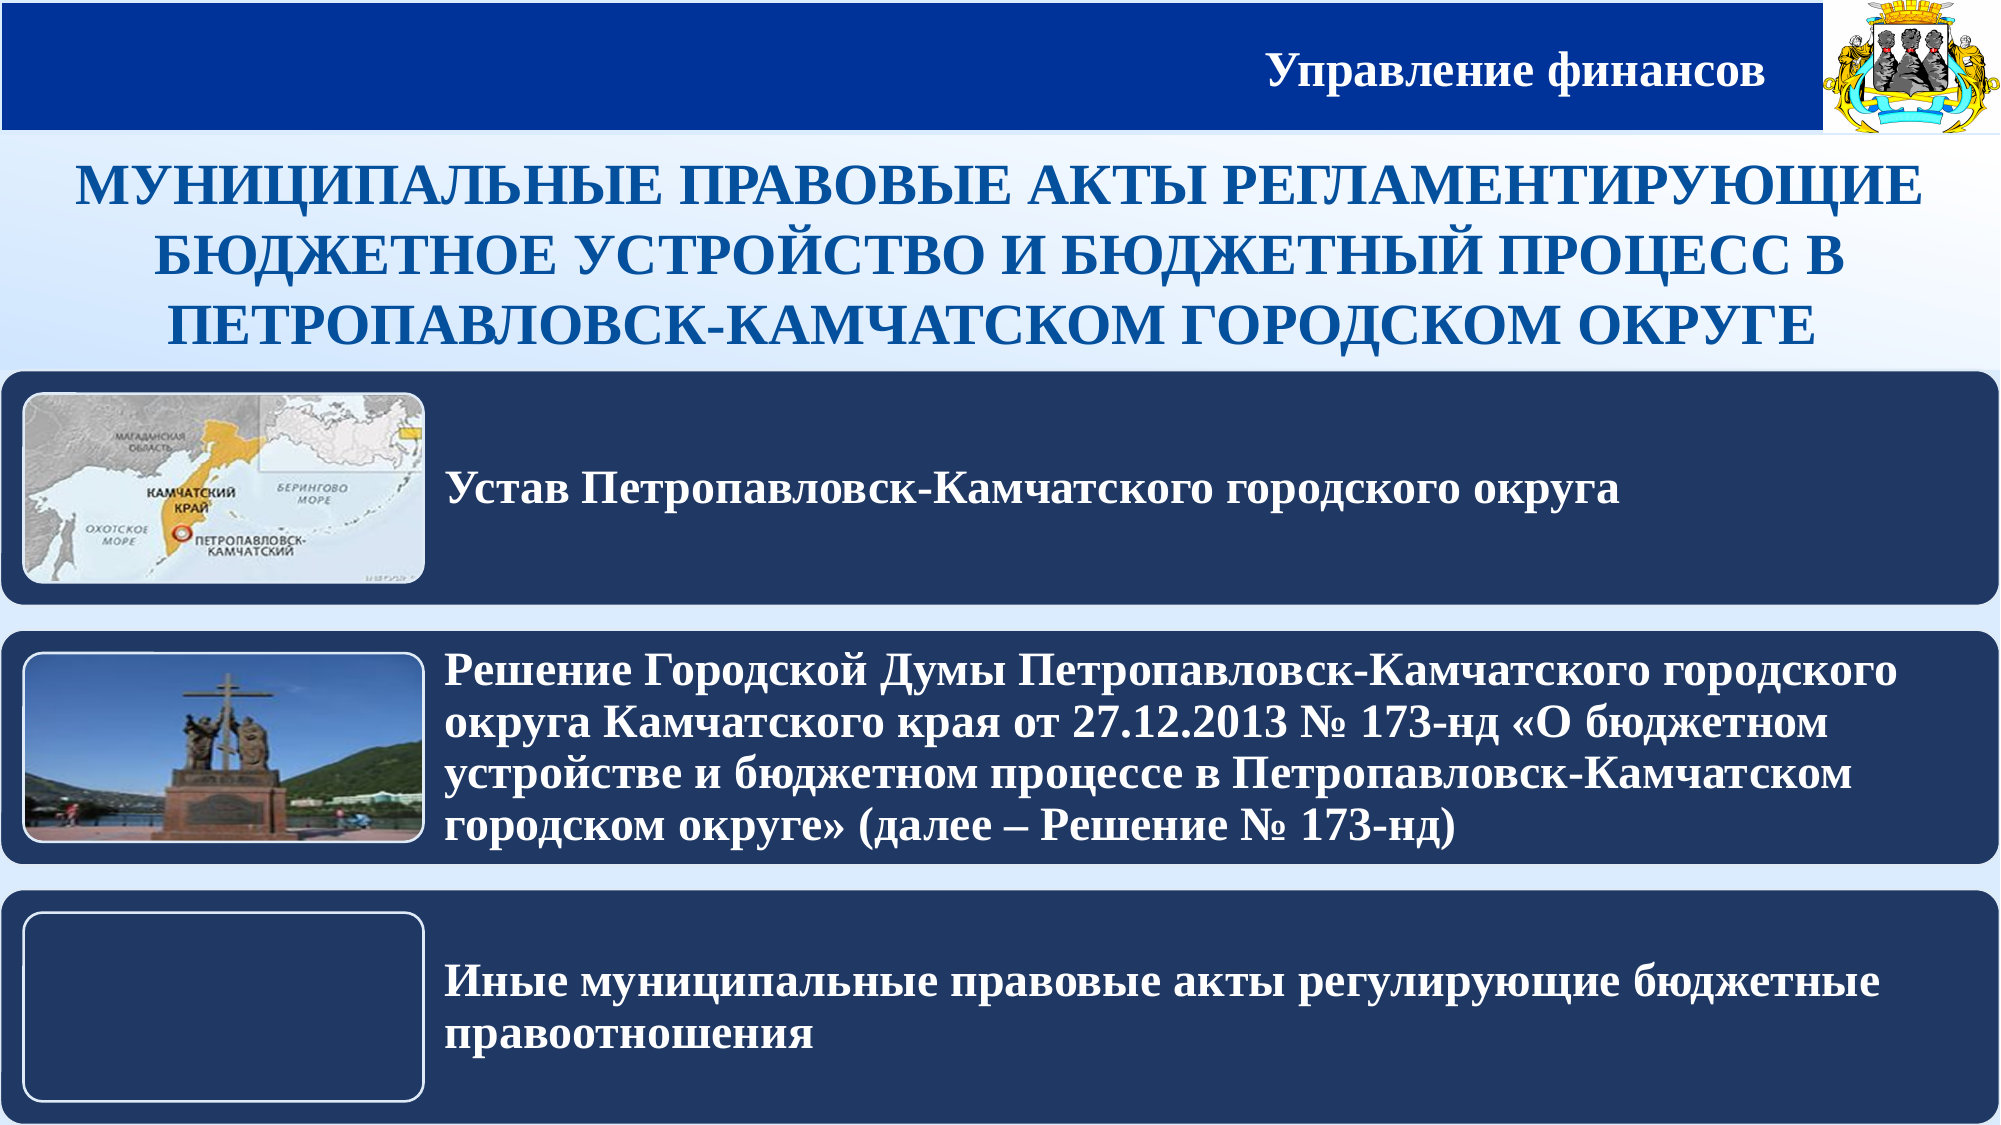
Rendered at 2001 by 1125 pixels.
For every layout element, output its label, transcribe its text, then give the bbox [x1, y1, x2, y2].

text_box Управление финансов [0, 0, 1823, 134]
title Муниципальные правовые акты регламентирующие бюджетное устройство и бюджетный процесс в Петропавловск-Камчатском городском округе [0, 134, 2000, 369]
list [0, 369, 2000, 1125]
picture [1823, 0, 2000, 134]
